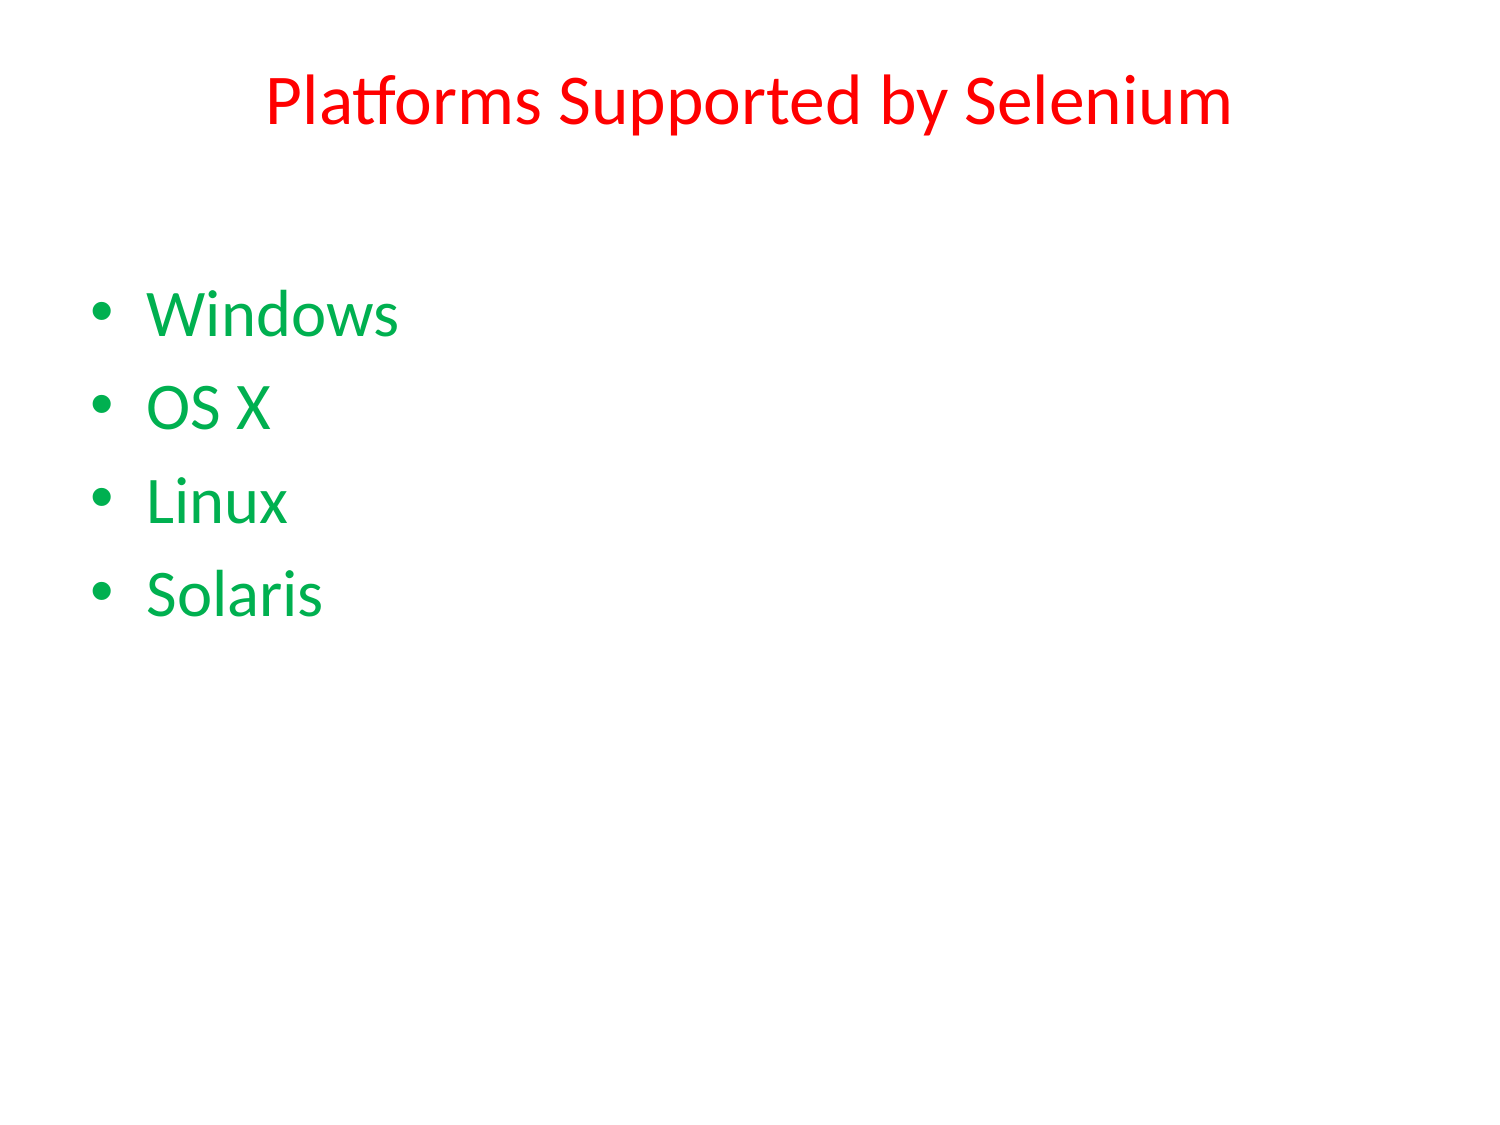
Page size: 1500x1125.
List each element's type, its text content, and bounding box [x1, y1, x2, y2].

list Windows OS X Linux Solaris [75, 262, 1425, 1005]
title Platforms Supported by Selenium [75, 45, 1425, 233]
